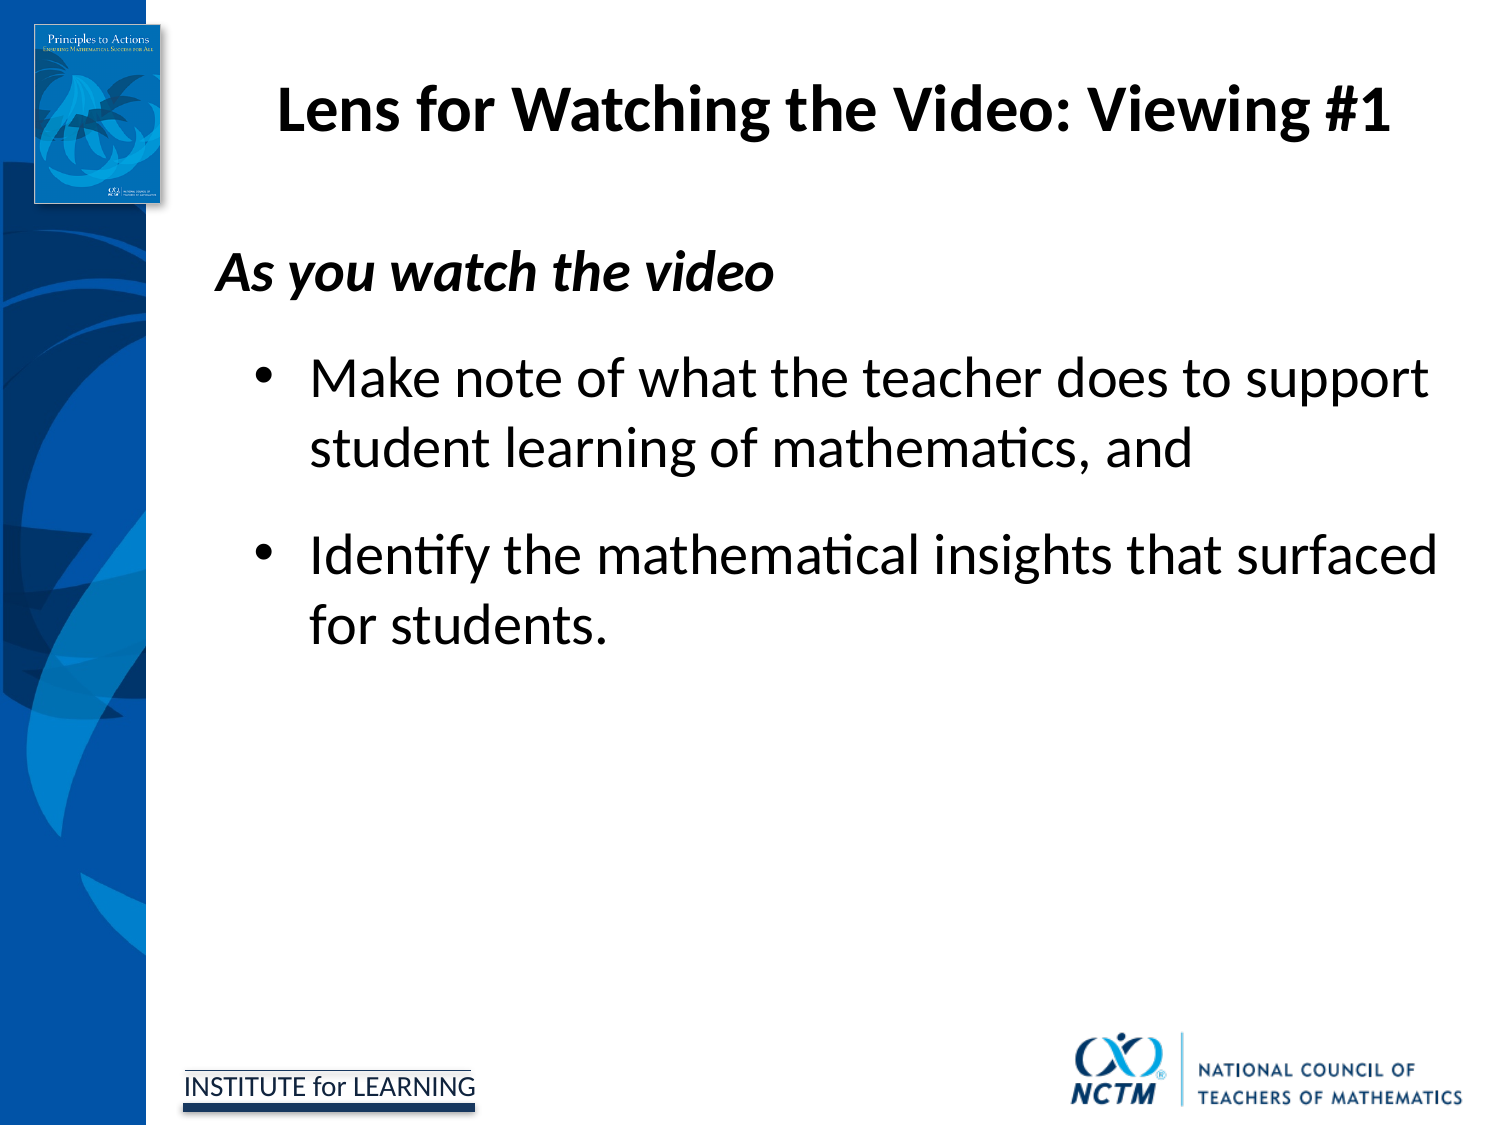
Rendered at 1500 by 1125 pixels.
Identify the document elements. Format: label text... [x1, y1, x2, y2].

picture [35, 25, 160, 203]
list As you watch the video Make note of what the teacher does to support student learning of mathematics, and Identify the mathematical insights that surfaced for students. [200, 225, 1467, 735]
title Lens for Watching the Video: Viewing #1 [184, 45, 1487, 165]
picture [0, 0, 146, 1125]
